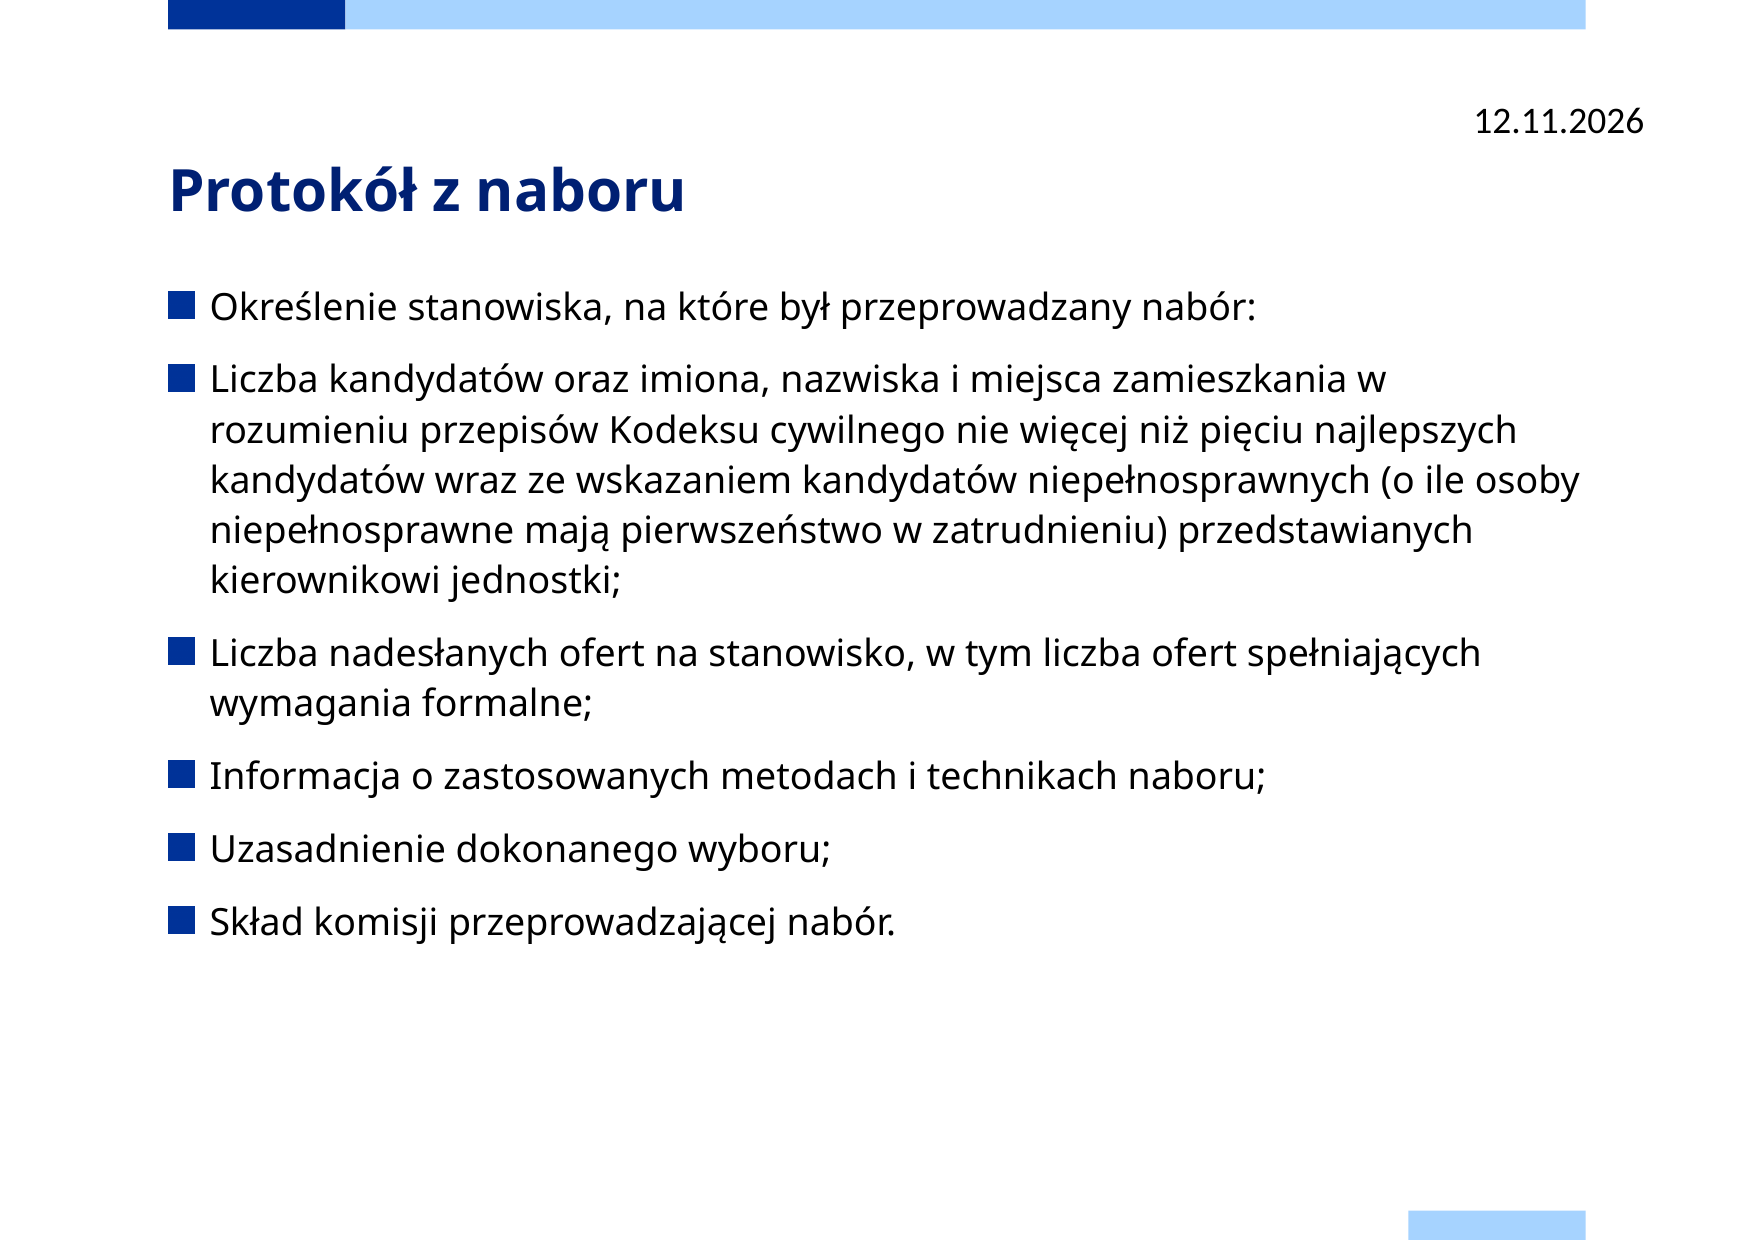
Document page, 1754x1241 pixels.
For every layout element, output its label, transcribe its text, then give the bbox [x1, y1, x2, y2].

picture [168, 364, 195, 392]
picture [168, 291, 195, 319]
title Protokół z naboru [168, 147, 1586, 277]
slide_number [1458, 88, 1754, 149]
picture [168, 637, 195, 665]
picture [168, 760, 195, 788]
list Określenie stanowiska, na które był przeprowadzany nabór: Liczba kandydatów oraz imiona, nazwiska i miejsca zamieszkania w rozumieniu przepisów Kodeksu cywilnego nie więcej niż pięciu najlepszych kandydatów wraz ze wskazaniem kandydatów niepełnosprawnych (o ile osoby niepełnosprawne mają pierwszeństwo w zatrudnieniu) przedstawianych kierownikowi jednostki; Liczba nadesłanych ofert na stanowisko, w tym liczba ofert spełniających wymagania formalne; Informacja o zastosowanych metodach i technikach naboru; Uzasadnienie dokonanego wyboru; Skład komisji przeprowadzającej nabór. [168, 277, 1586, 1046]
picture [168, 906, 195, 934]
picture [168, 833, 195, 861]
